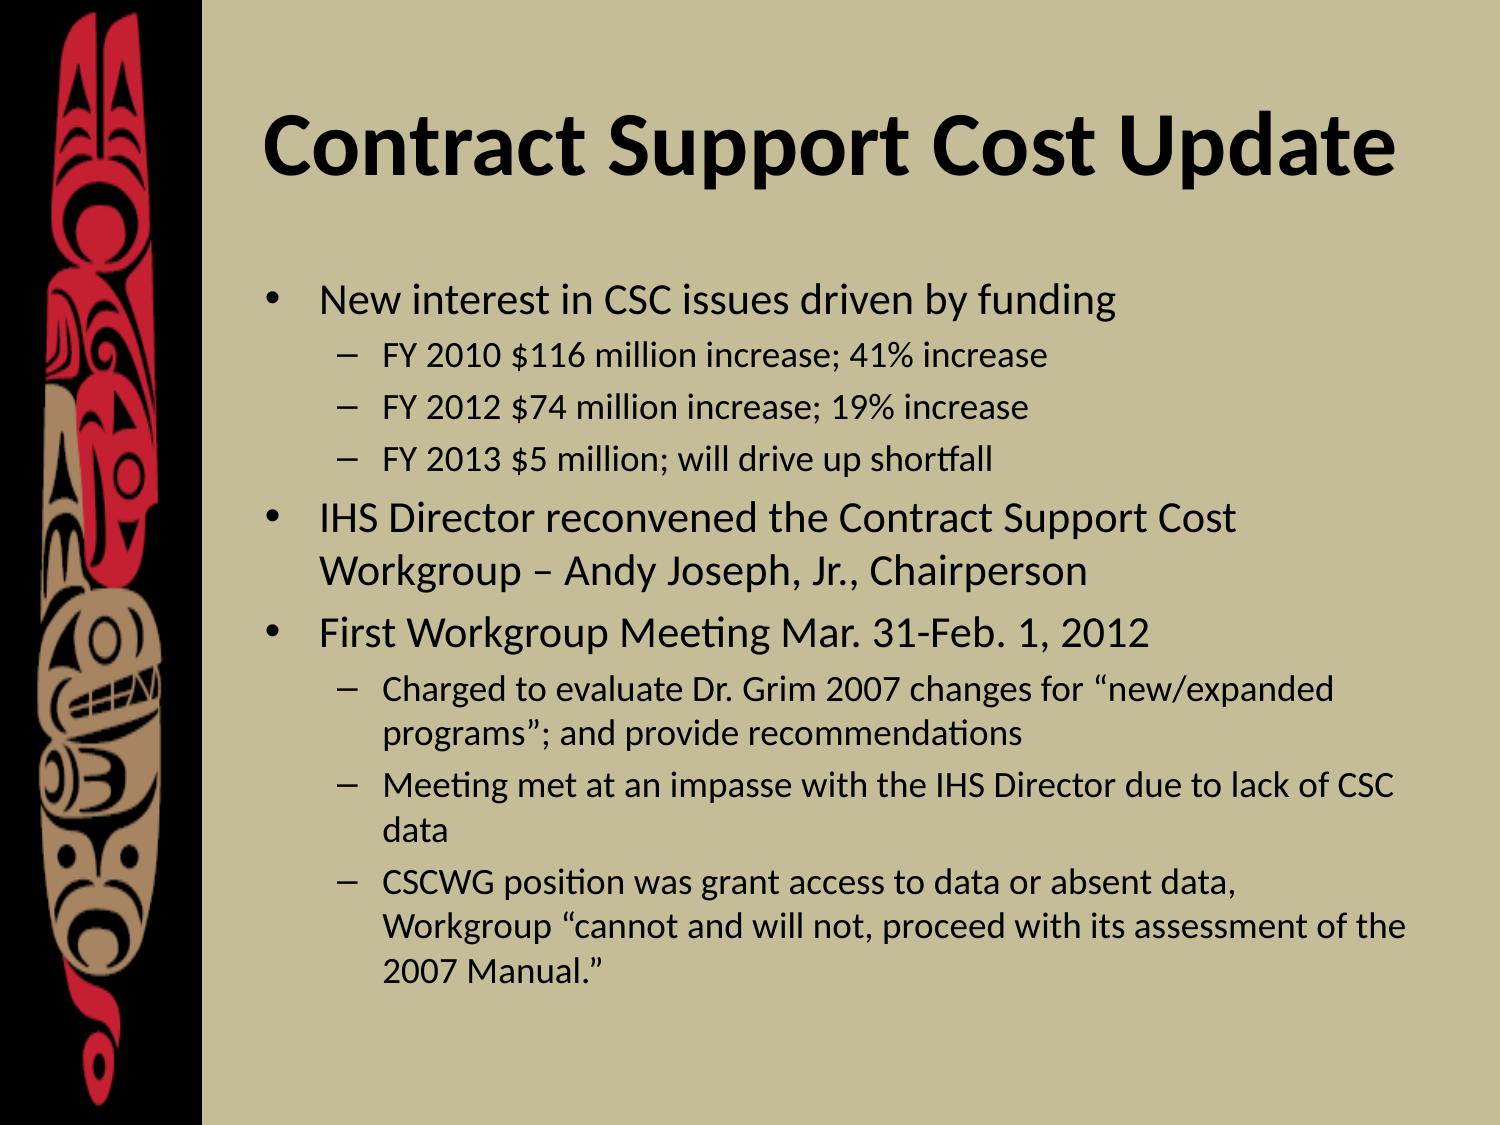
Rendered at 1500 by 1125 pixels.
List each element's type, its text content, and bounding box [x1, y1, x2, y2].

title Contract Support Cost Update [237, 45, 1425, 233]
picture [0, 0, 202, 1125]
list New interest in CSC issues driven by funding FY 2010 $116 million increase; 41% increase FY 2012 $74 million increase; 19% increase FY 2013 $5 million; will drive up shortfall IHS Director reconvened the Contract Support Cost Workgroup – Andy Joseph, Jr., Chairperson First Workgroup Meeting Mar. 31-Feb. 1, 2012 Charged to evaluate Dr. Grim 2007 changes for “new/expanded programs”; and provide recommendations Meeting met at an impasse with the IHS Director due to lack of CSC data CSCWG position was grant access to data or absent data, Workgroup “cannot and will not, proceed with its assessment of the 2007 Manual.” [249, 262, 1425, 1005]
